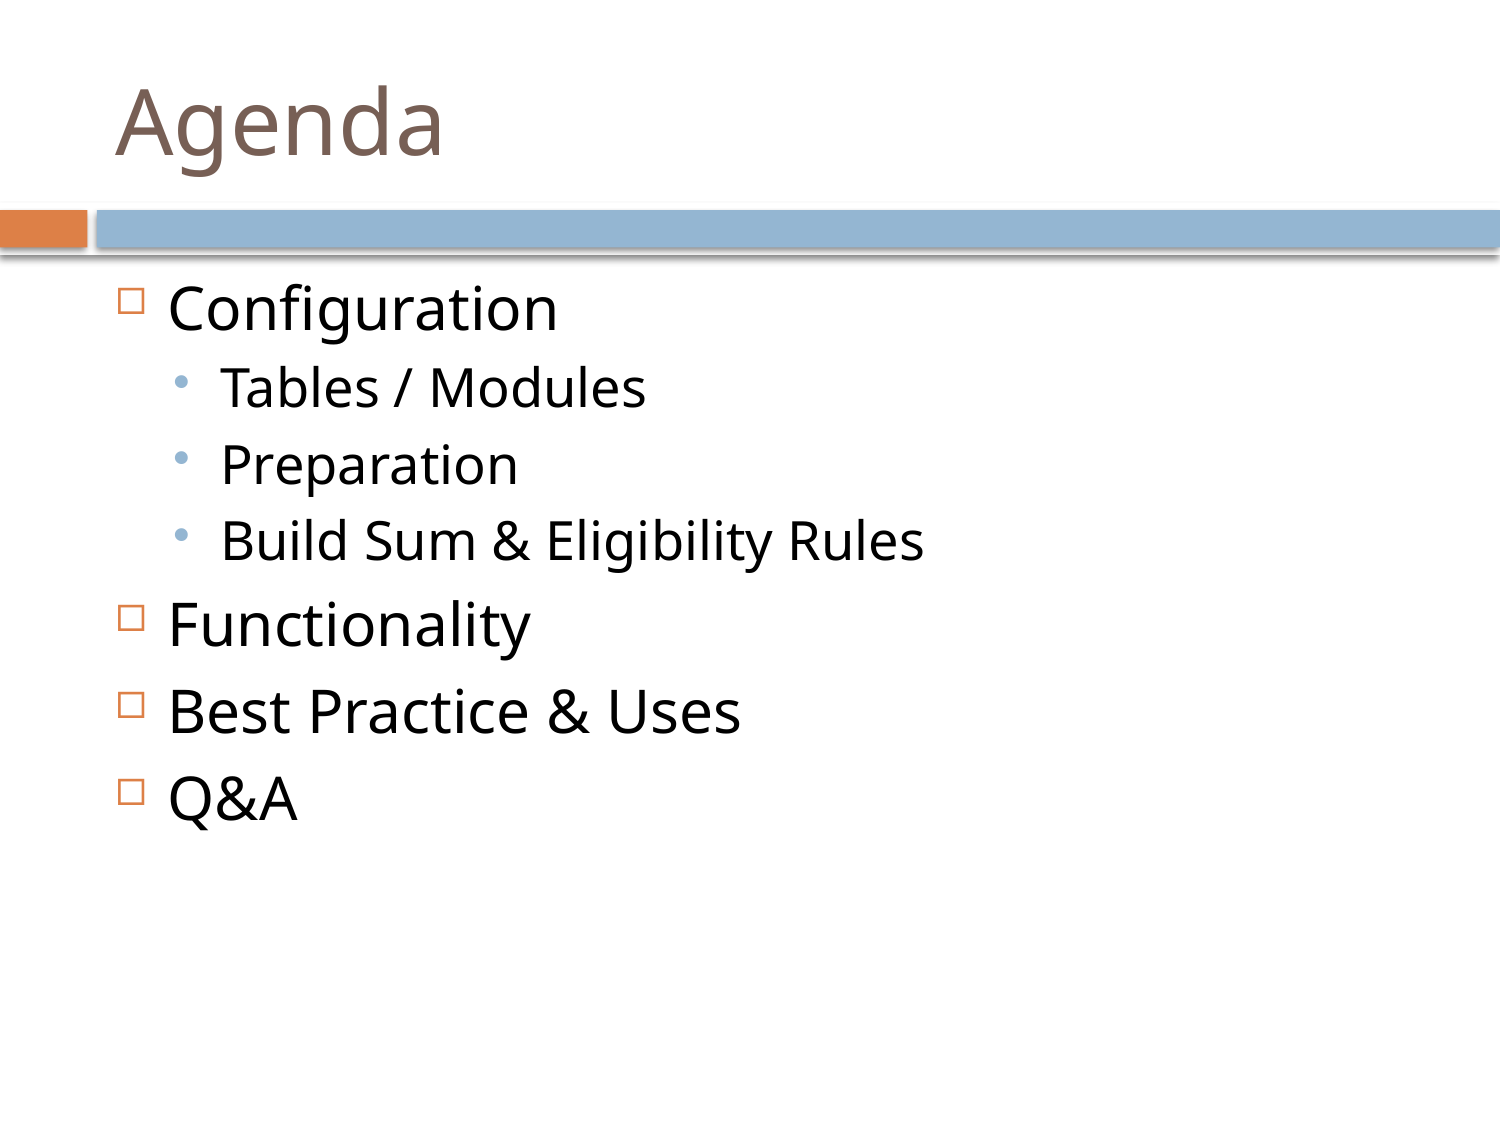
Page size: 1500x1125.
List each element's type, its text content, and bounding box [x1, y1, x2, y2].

list Configuration Tables / Modules Preparation Build Sum & Eligibility Rules Functionality Best Practice & Uses Q&A [100, 262, 1438, 1000]
title Agenda [100, 37, 1438, 200]
